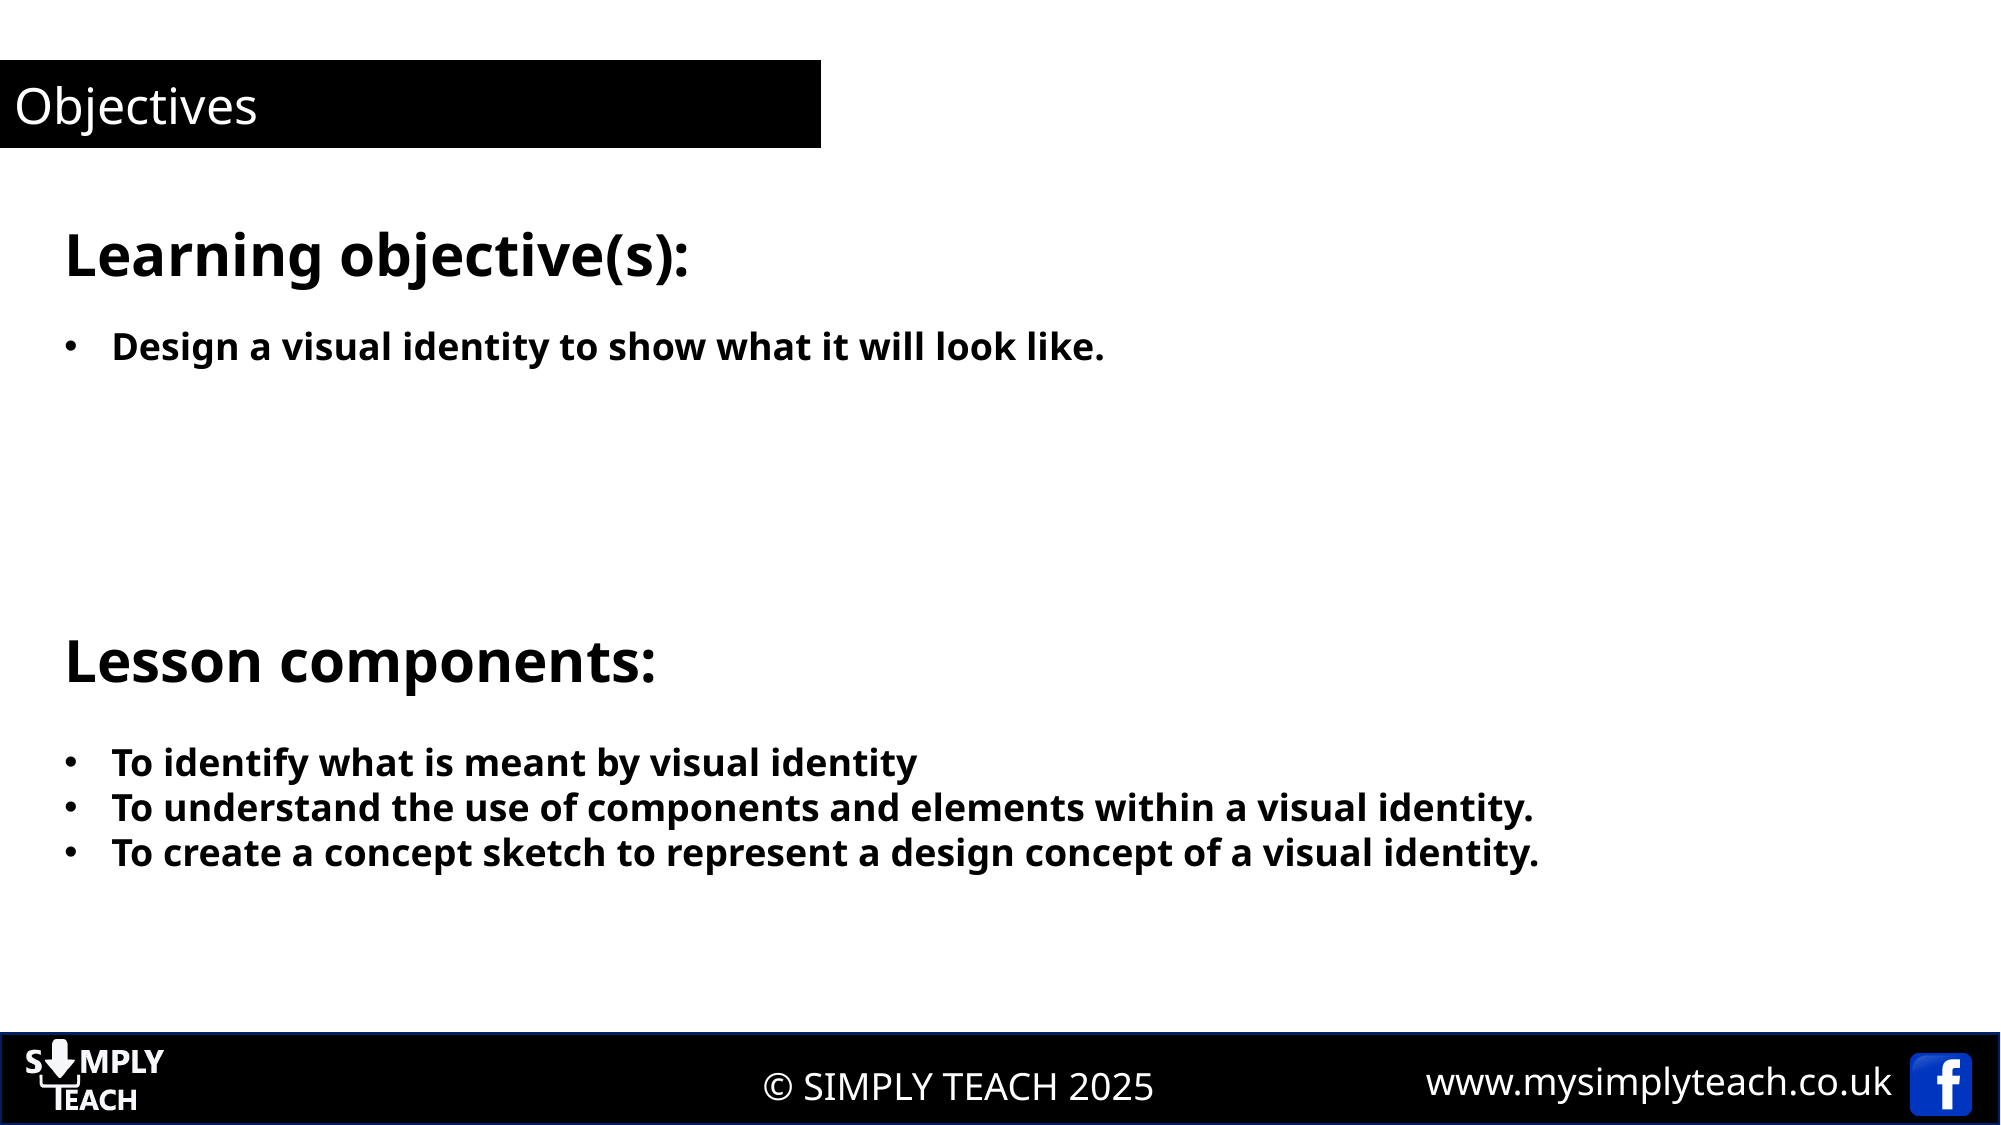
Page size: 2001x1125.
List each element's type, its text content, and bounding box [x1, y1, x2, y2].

text_box Learning objective(s): Design a visual identity to show what it will look like. [49, 210, 1625, 376]
text_box Lesson components: To identify what is meant by visual identity To understand the use of components and elements within a visual identity. To create a concept sketch to represent a design concept of a visual identity. [49, 617, 1625, 927]
picture [1907, 1050, 1975, 1119]
picture [15, 1033, 182, 1122]
text_box Objectives [0, 60, 821, 148]
